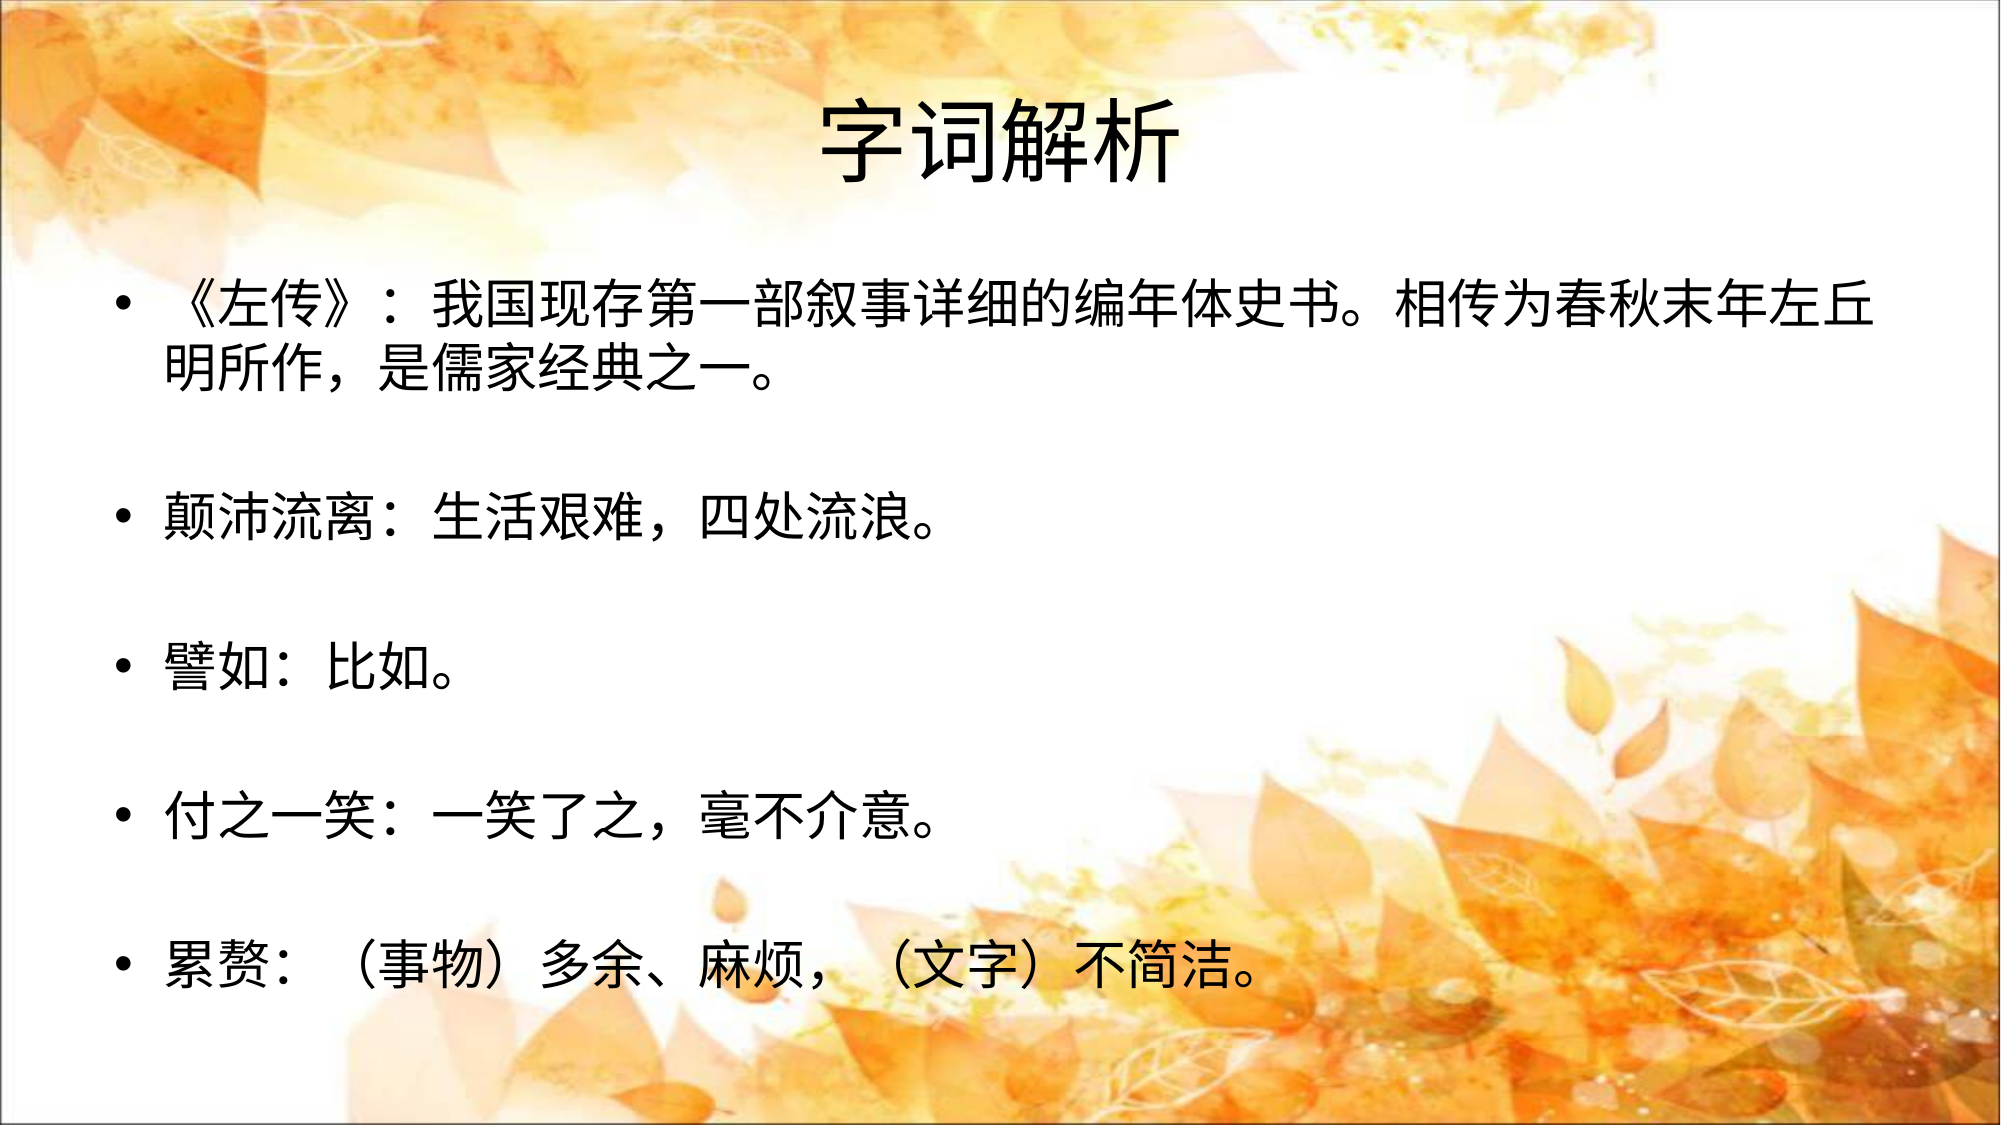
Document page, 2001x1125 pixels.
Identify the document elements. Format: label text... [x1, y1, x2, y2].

picture [0, 0, 2001, 1125]
list 《左传》：我国现存第一部叙事详细的编年体史书。相传为春秋末年左丘明所作，是儒家经典之一。 颠沛流离：生活艰难，四处流浪。 譬如：比如。 付之一笑：一笑了之，毫不介意。 累赘：（事物）多余、麻烦，（文字）不简洁。 [99, 262, 1900, 1005]
title 字词解析 [99, 45, 1900, 233]
